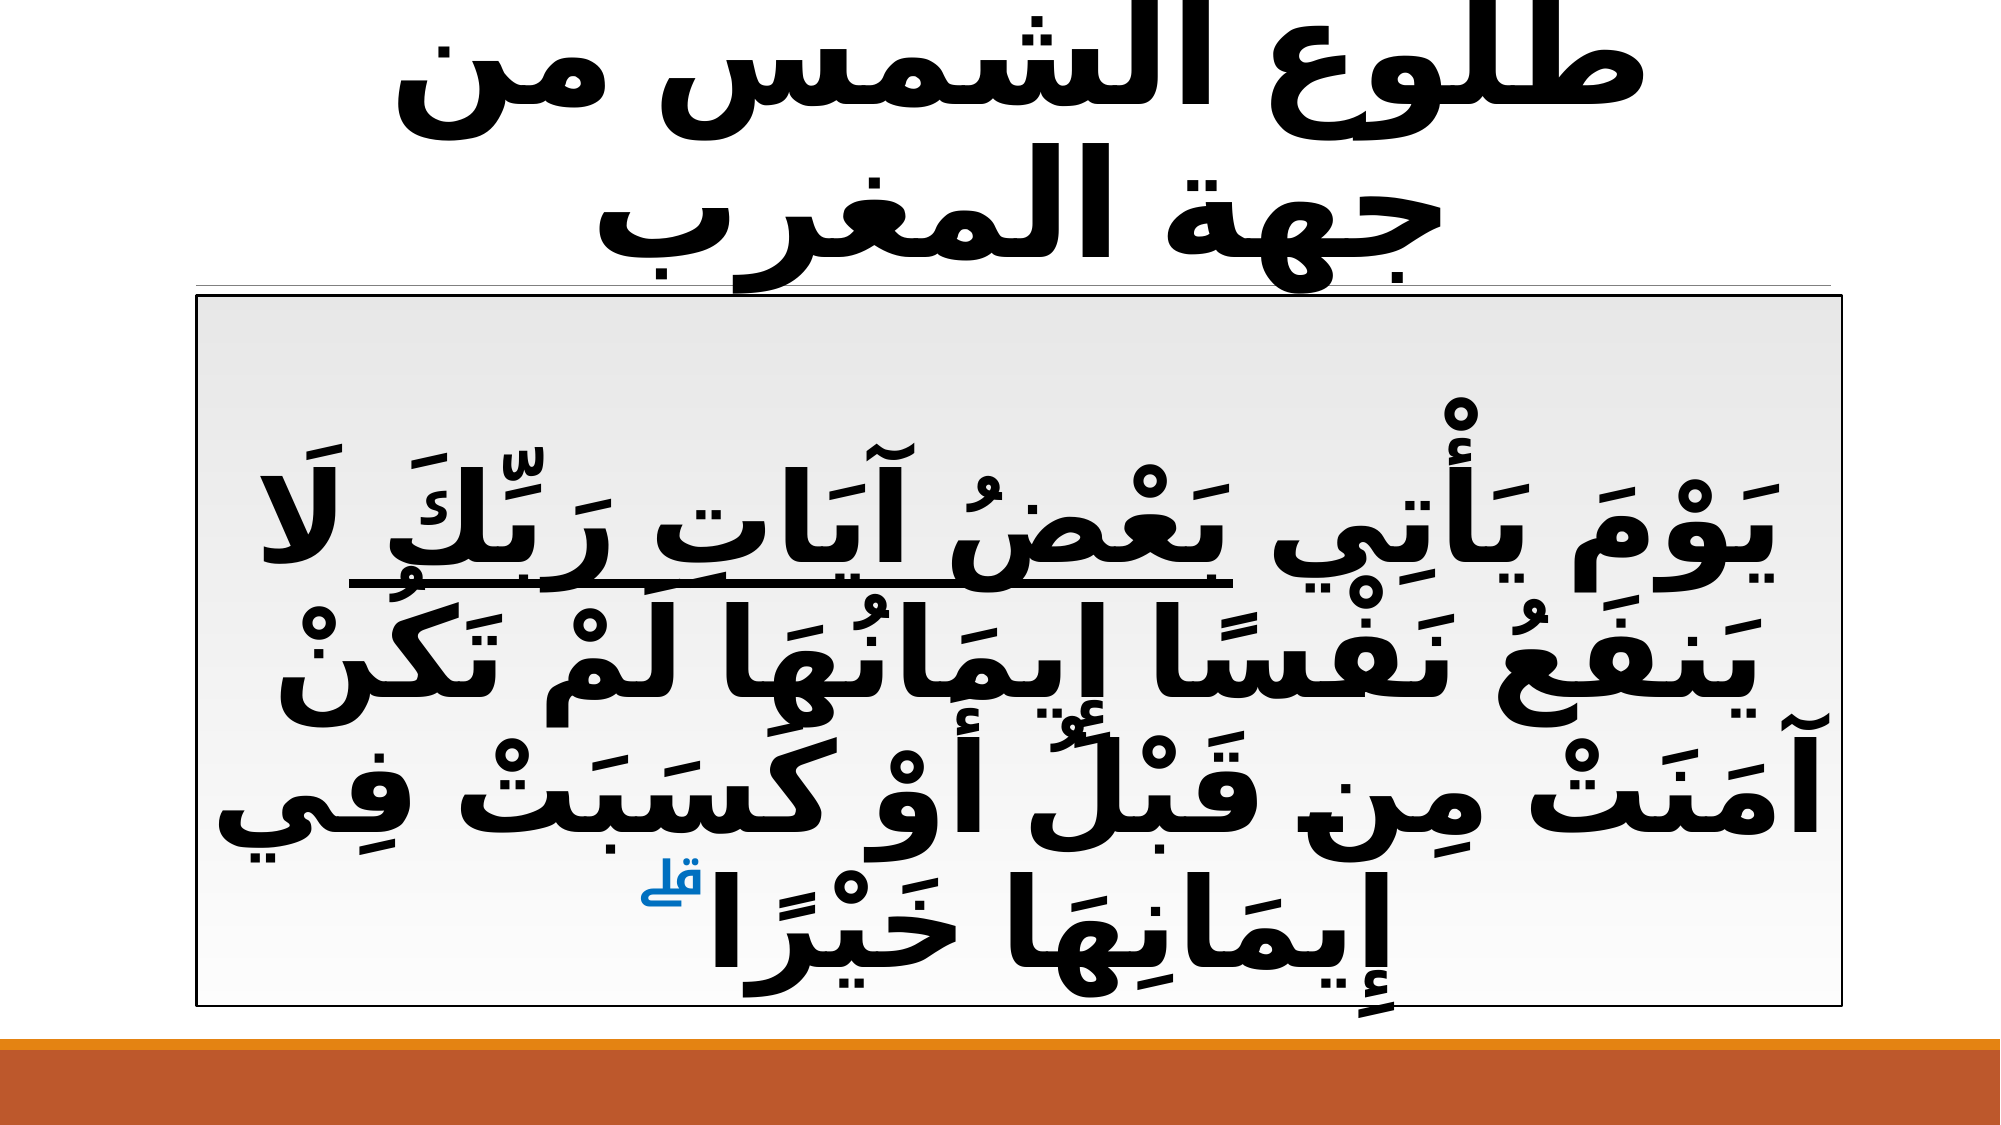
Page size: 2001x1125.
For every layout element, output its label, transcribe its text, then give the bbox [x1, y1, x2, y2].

title طلوع الشمس من جهة المغرب [232, 44, 1813, 294]
list يَوْمَ يَأْتِي بَعْضُ آيَاتِ رَبِّكَ لَا يَنفَعُ نَفْسًا إِيمَانُهَا لَمْ تَكُنْ آمَنَتْ مِن قَبْلُ أَوْ كَسَبَتْ فِي إِيمَانِهَا خَيْرًا ۗ [195, 294, 1843, 1007]
